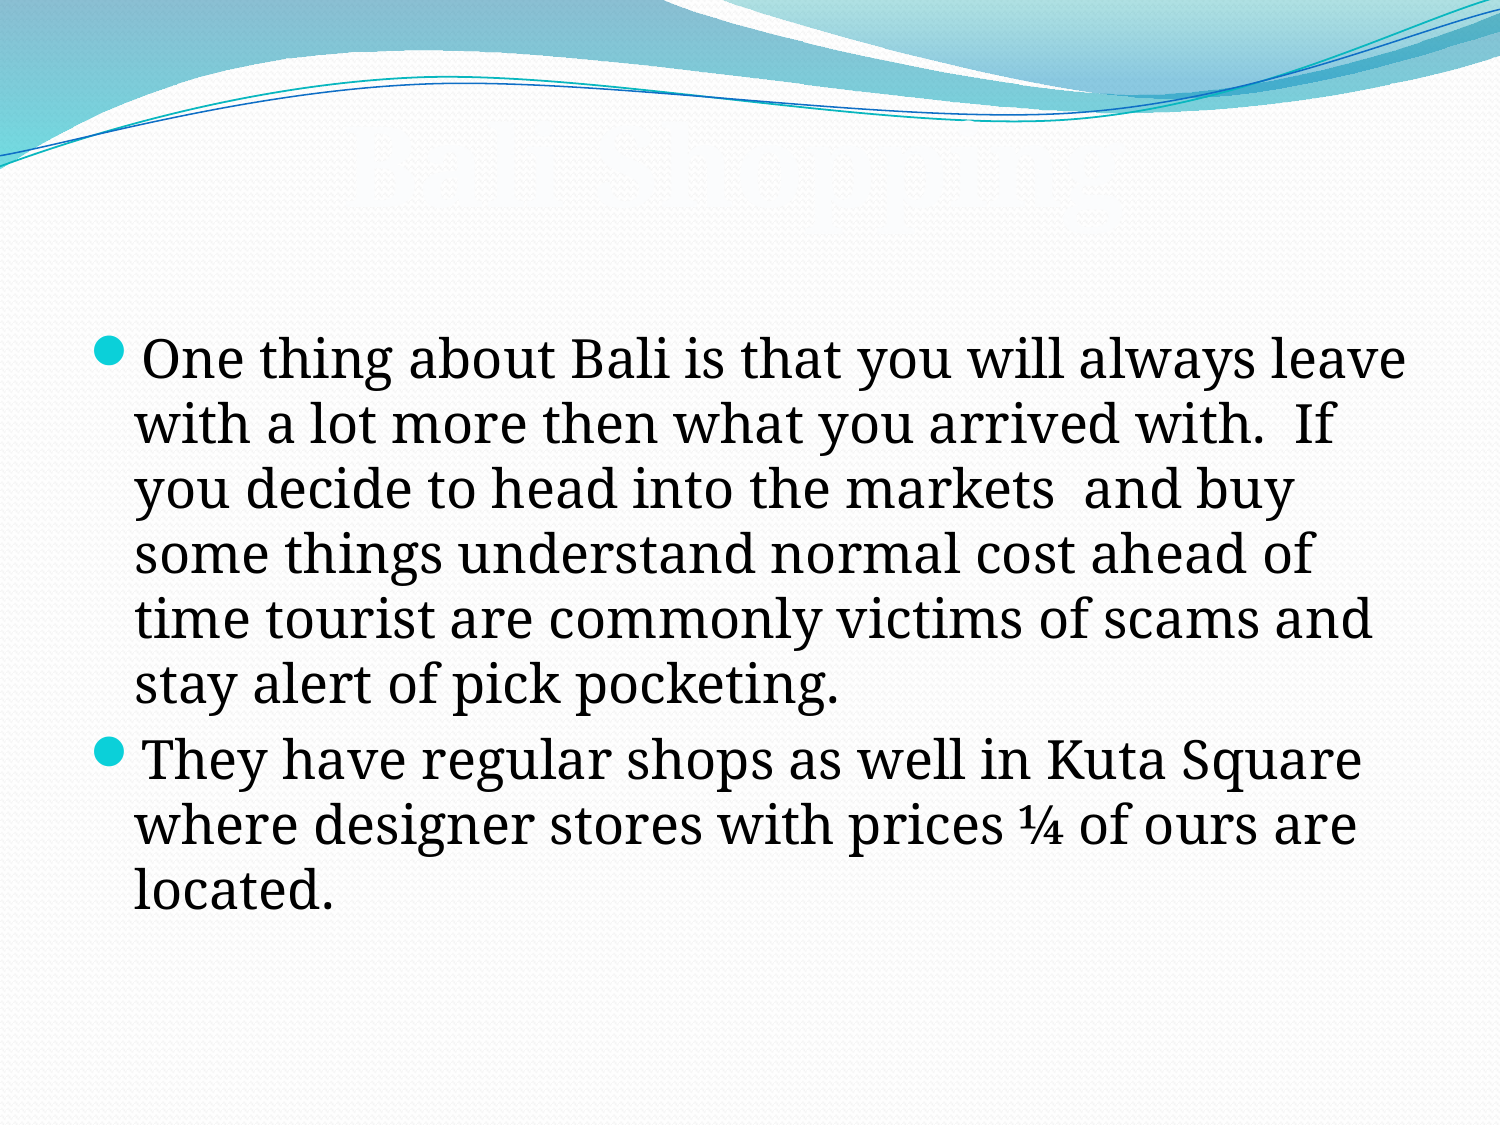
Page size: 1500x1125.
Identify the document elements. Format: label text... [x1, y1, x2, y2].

list One thing about Bali is that you will always leave with a lot more then what you arrived with. If you decide to head into the markets and buy some things understand normal cost ahead of time tourist are commonly victims of scams and stay alert of pick pocketing. They have regular shops as well in Kuta Square where designer stores with prices ¼ of ours are located. [75, 317, 1425, 1038]
text_box Bali Shopping [328, 87, 1172, 238]
